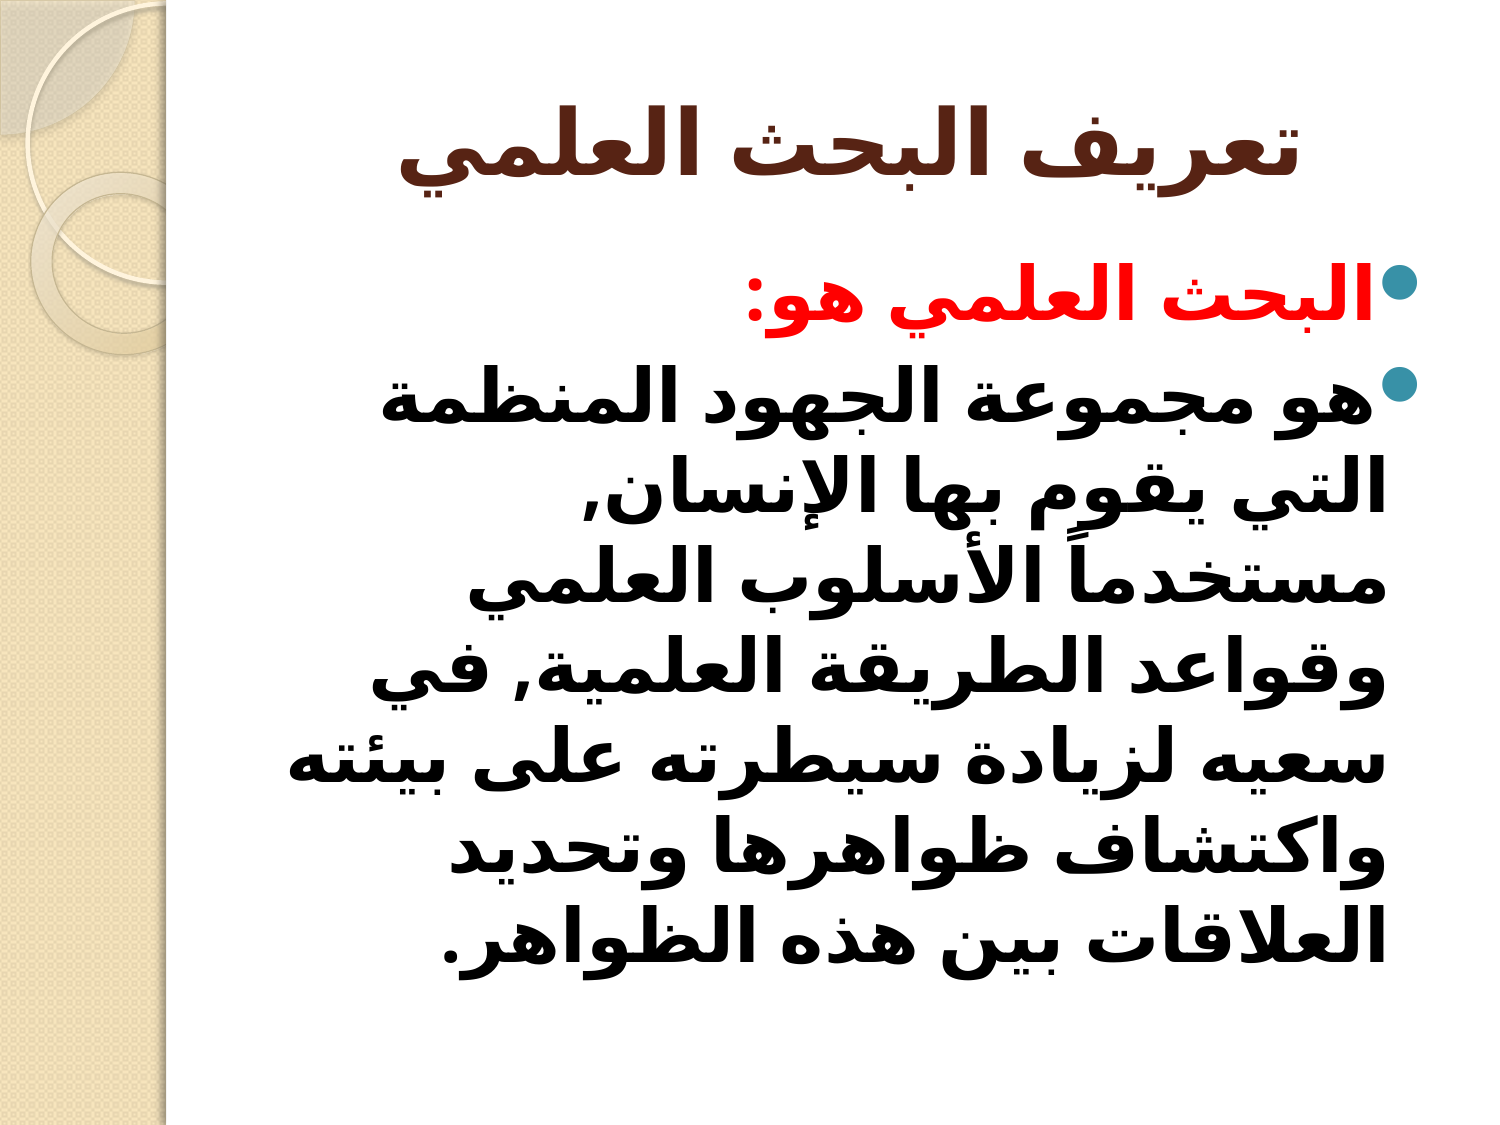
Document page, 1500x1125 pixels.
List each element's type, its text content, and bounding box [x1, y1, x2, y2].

list البحث العلمي هو: هو مجموعة الجهود المنظمة التي يقوم بها الإنسان, مستخدماً الأسلوب العلمي وقواعد الطريقة العلمية, في سعيه لزيادة سيطرته على بيئته واكتشاف ظواهرها وتحديد العلاقات بين هذه الظواهر. [235, 237, 1466, 1025]
title تعريف البحث العلمي [235, 45, 1466, 233]
